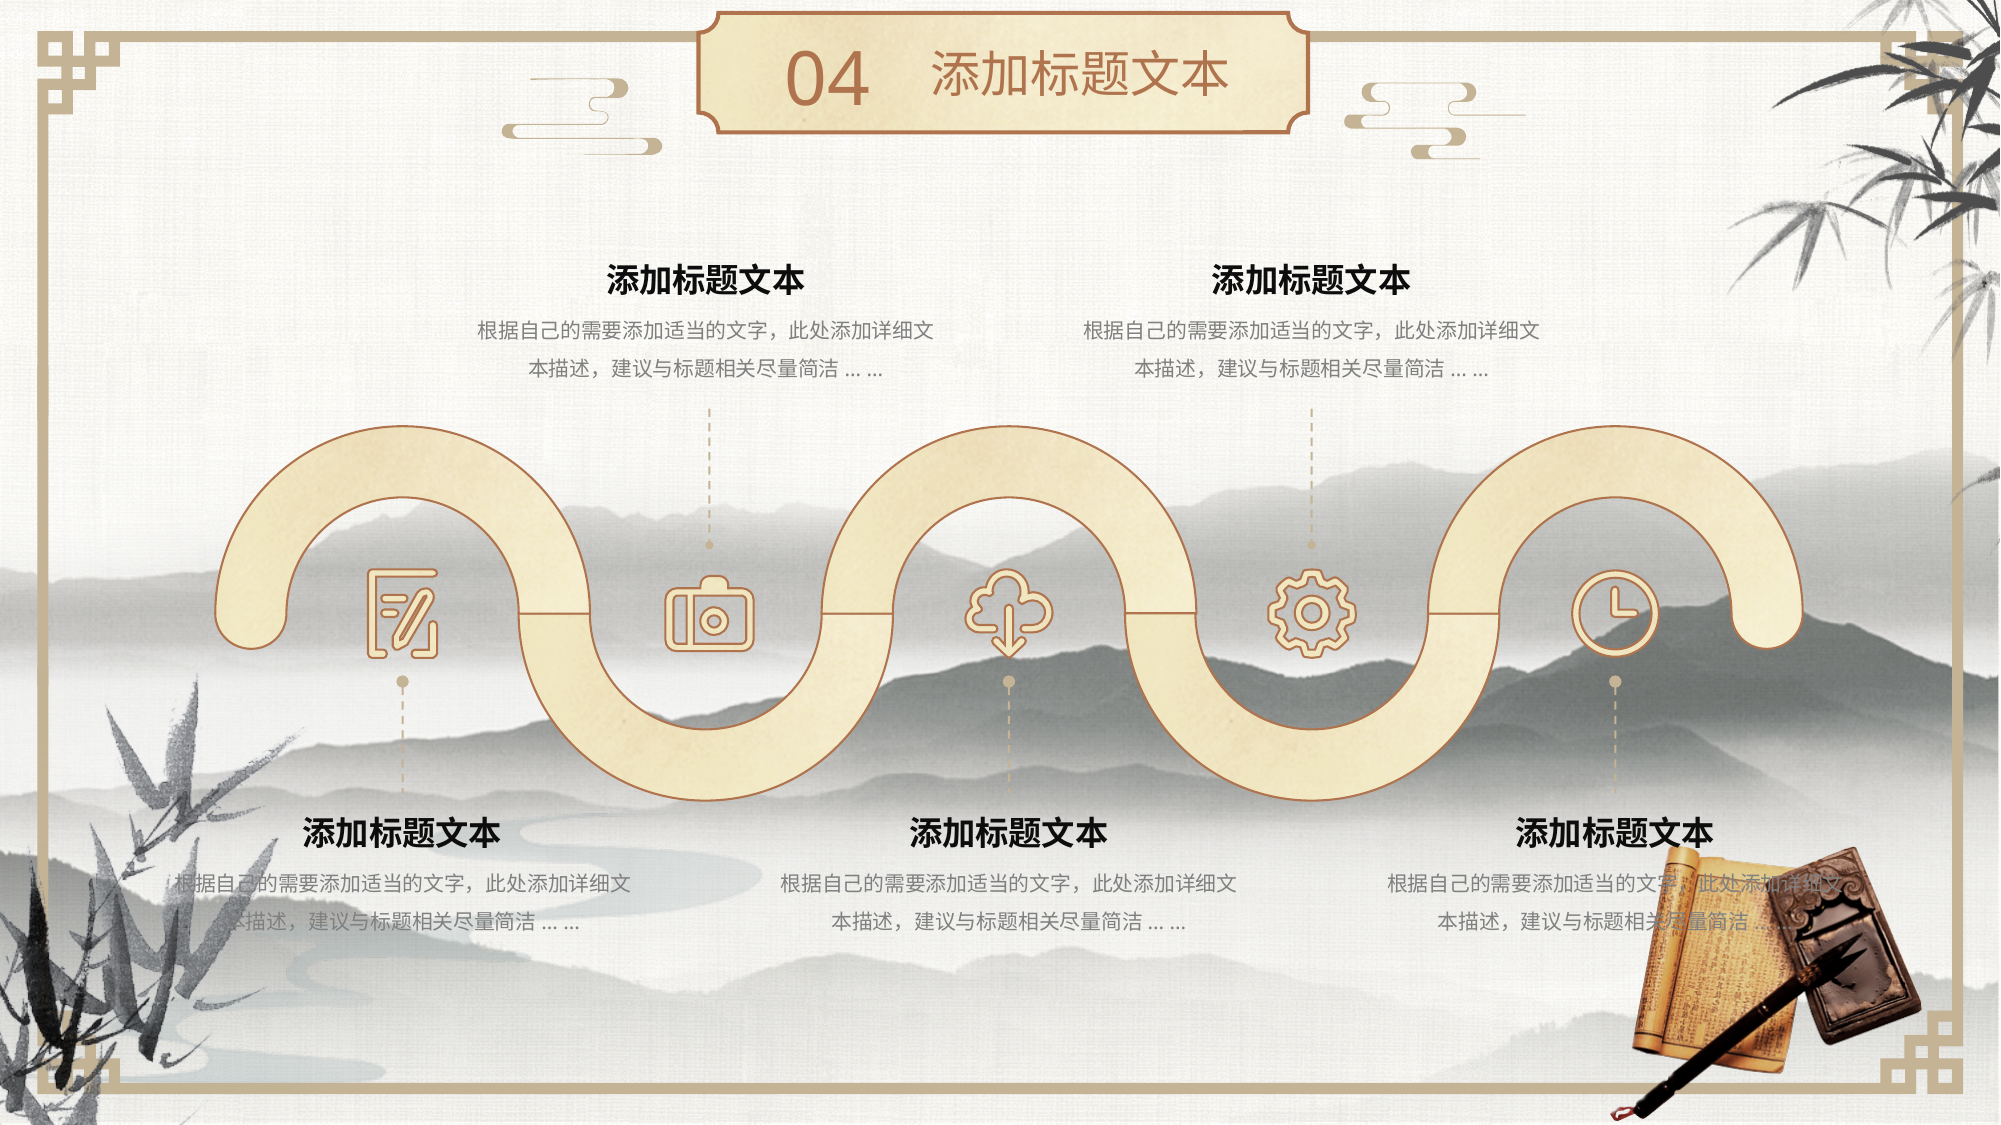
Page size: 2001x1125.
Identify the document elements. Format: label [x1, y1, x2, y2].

text_box [1268, 569, 1356, 658]
text_box [709, 408, 1312, 546]
text_box [517, 615, 613, 681]
text_box [1258, 794, 1366, 802]
text_box [1572, 570, 1659, 657]
picture [882, 546, 1136, 681]
text_box [1426, 425, 1804, 650]
picture [73, 67, 84, 79]
text_box [1123, 612, 1219, 681]
picture [49, 90, 61, 103]
text_box [652, 794, 759, 802]
picture [49, 43, 61, 55]
text_box [214, 425, 592, 650]
text_box [798, 615, 894, 681]
text_box [965, 569, 1053, 658]
text_box [1371, 804, 1859, 939]
text_box [1068, 251, 1555, 386]
text_box [665, 575, 754, 652]
picture [0, 0, 2001, 1125]
text_box [159, 804, 646, 939]
text_box [367, 569, 438, 658]
text_box [1101, 546, 1198, 615]
text_box [820, 546, 916, 615]
text_box [462, 251, 949, 386]
text_box [765, 804, 1253, 939]
text_box [501, 12, 1526, 160]
text_box [402, 681, 1616, 794]
picture [96, 43, 108, 55]
text_box [1404, 615, 1501, 681]
